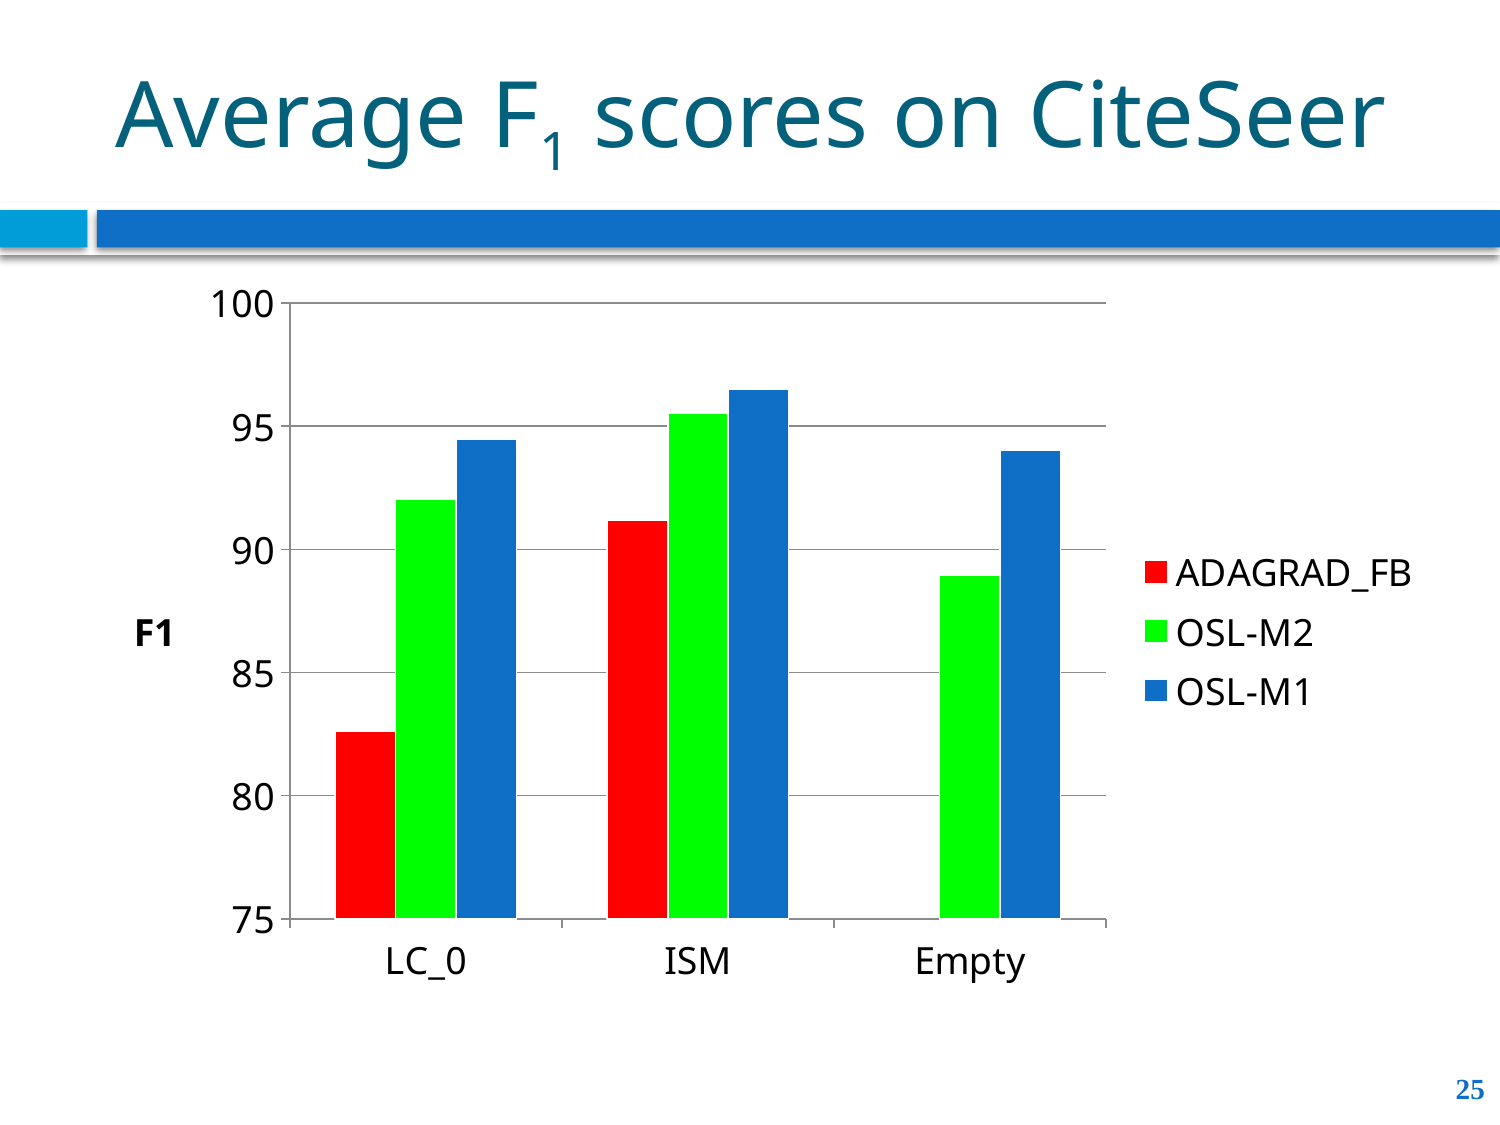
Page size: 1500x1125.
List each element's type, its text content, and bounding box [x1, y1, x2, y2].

chart [100, 262, 1439, 1001]
slide_number 25 [1425, 1050, 1500, 1125]
title Average F1 scores on CiteSeer [100, 37, 1438, 200]
